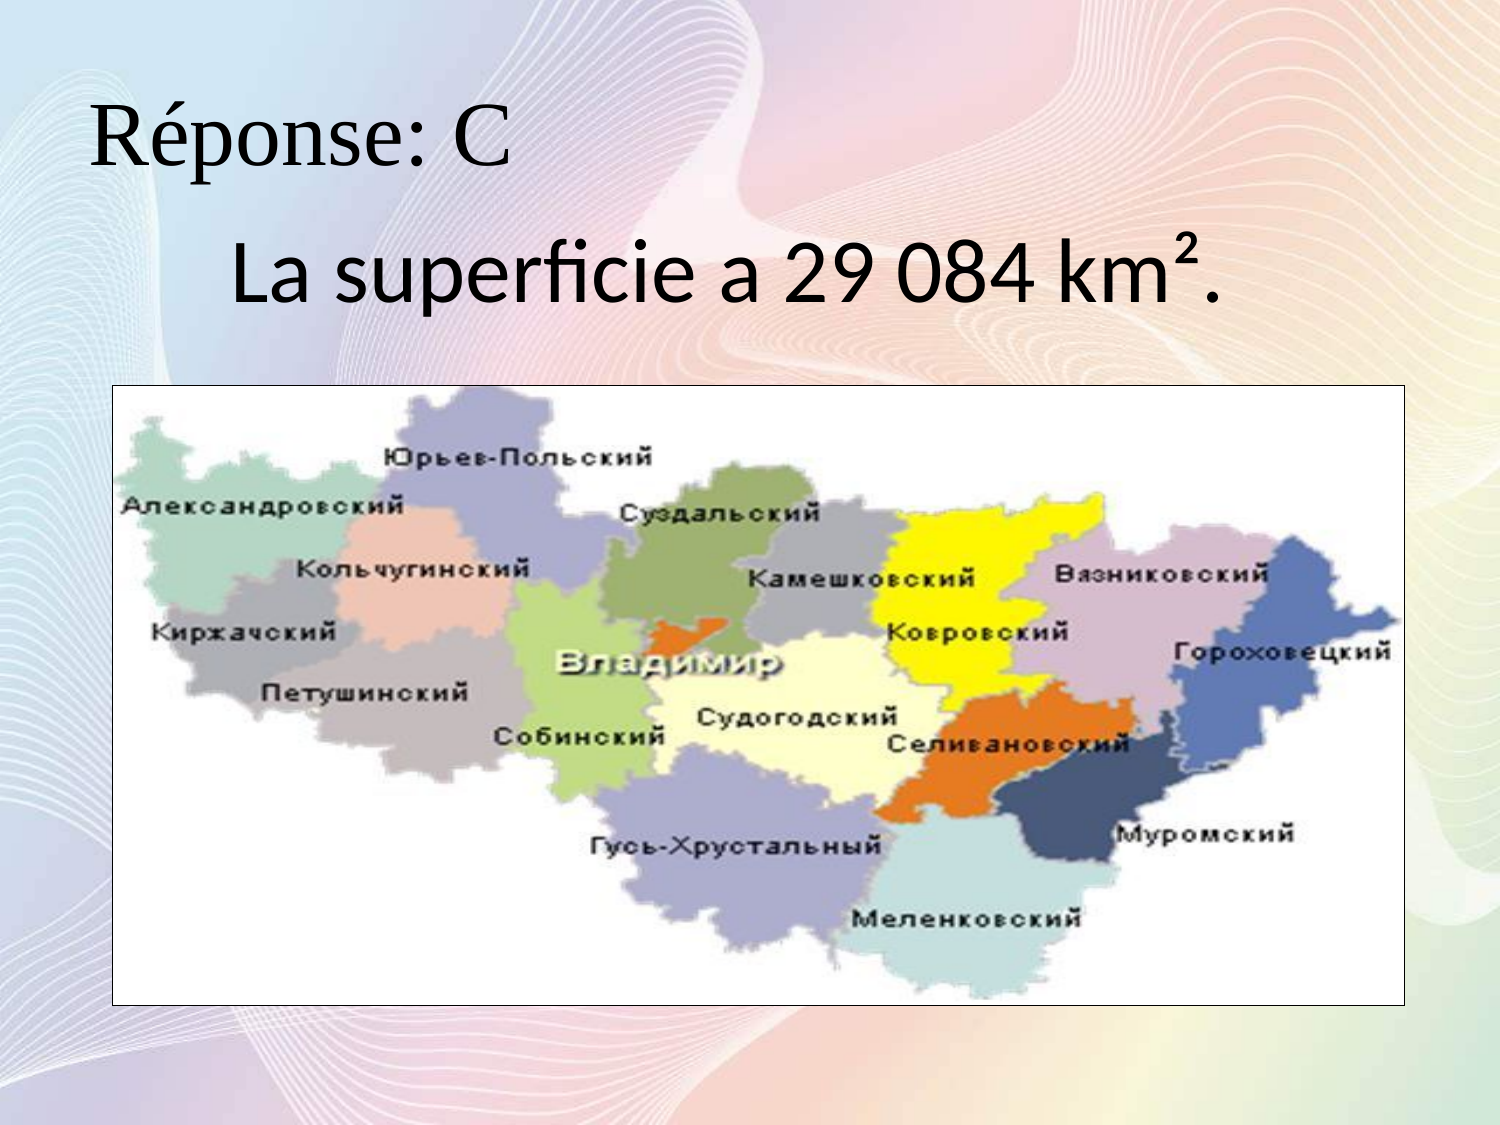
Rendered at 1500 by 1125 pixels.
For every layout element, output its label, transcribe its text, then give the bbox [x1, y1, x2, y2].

picture [0, 0, 1500, 1125]
title La superficie a 29 084 km². [53, 174, 1404, 467]
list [111, 385, 1405, 1006]
text_box Réponse: С [73, 66, 530, 236]
